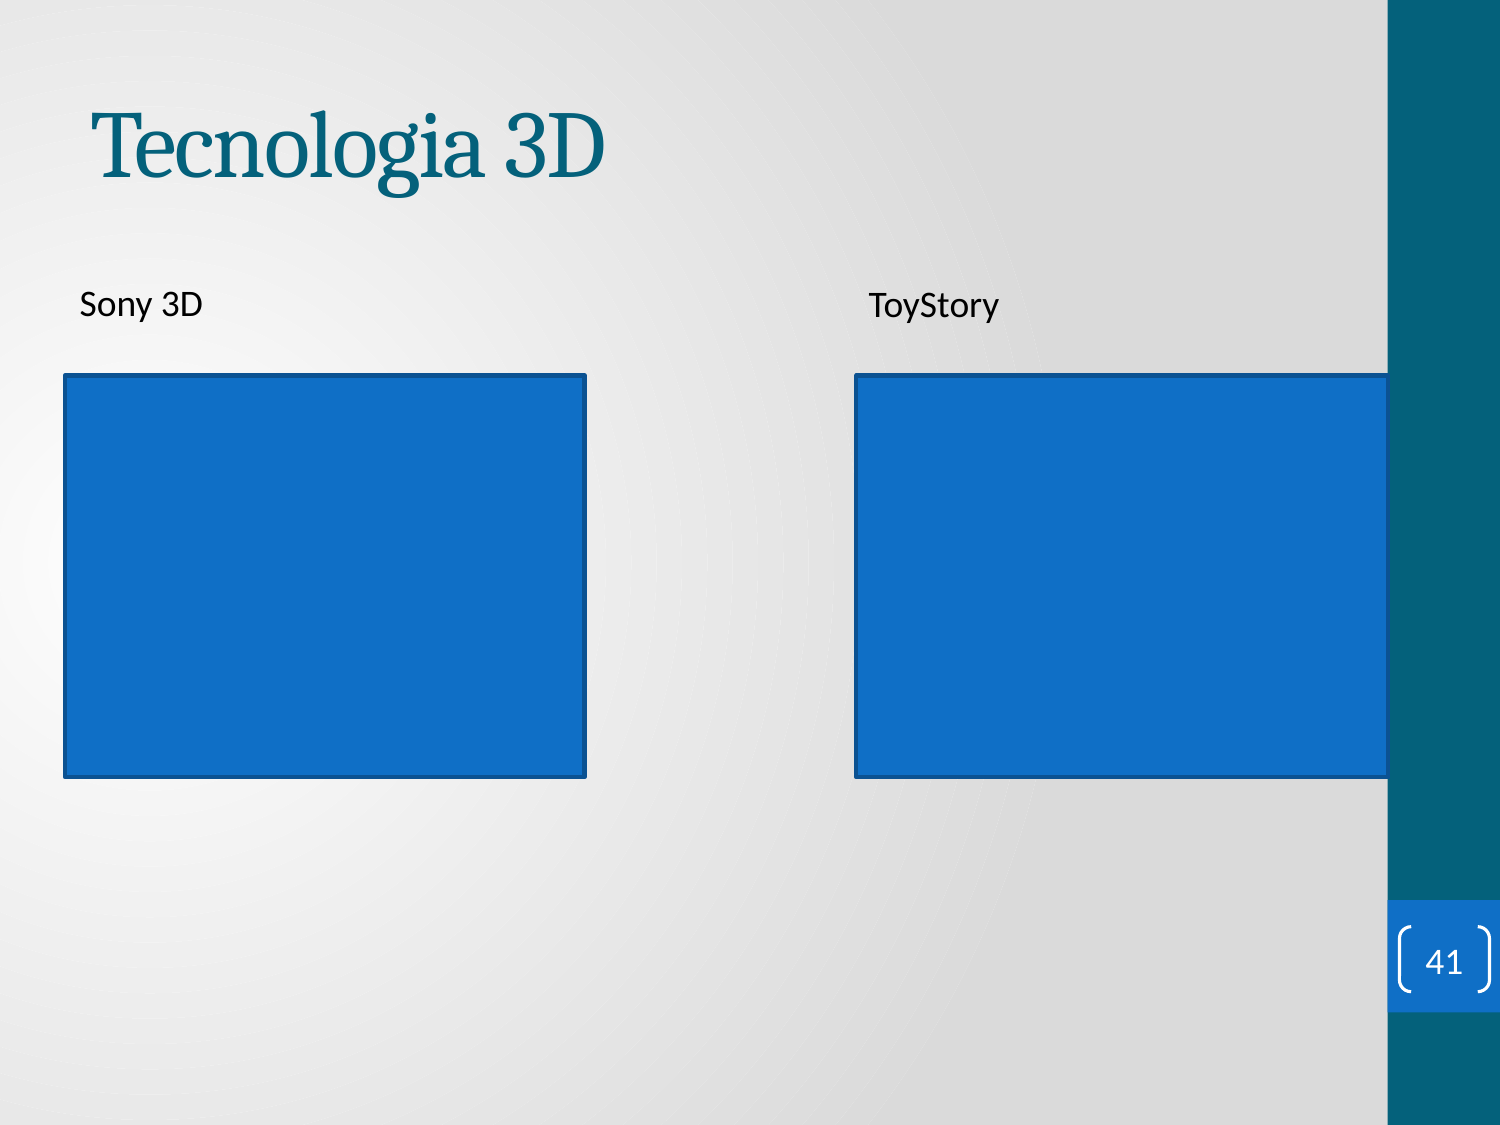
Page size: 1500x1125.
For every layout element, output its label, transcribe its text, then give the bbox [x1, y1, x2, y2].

text_box [63, 373, 587, 779]
title Tecnologia 3D [75, 45, 1325, 233]
text_box Sony 3D [64, 271, 325, 331]
slide_number 41 [1397, 925, 1492, 994]
text_box ToyStory [853, 272, 1114, 333]
text_box [854, 373, 1390, 779]
